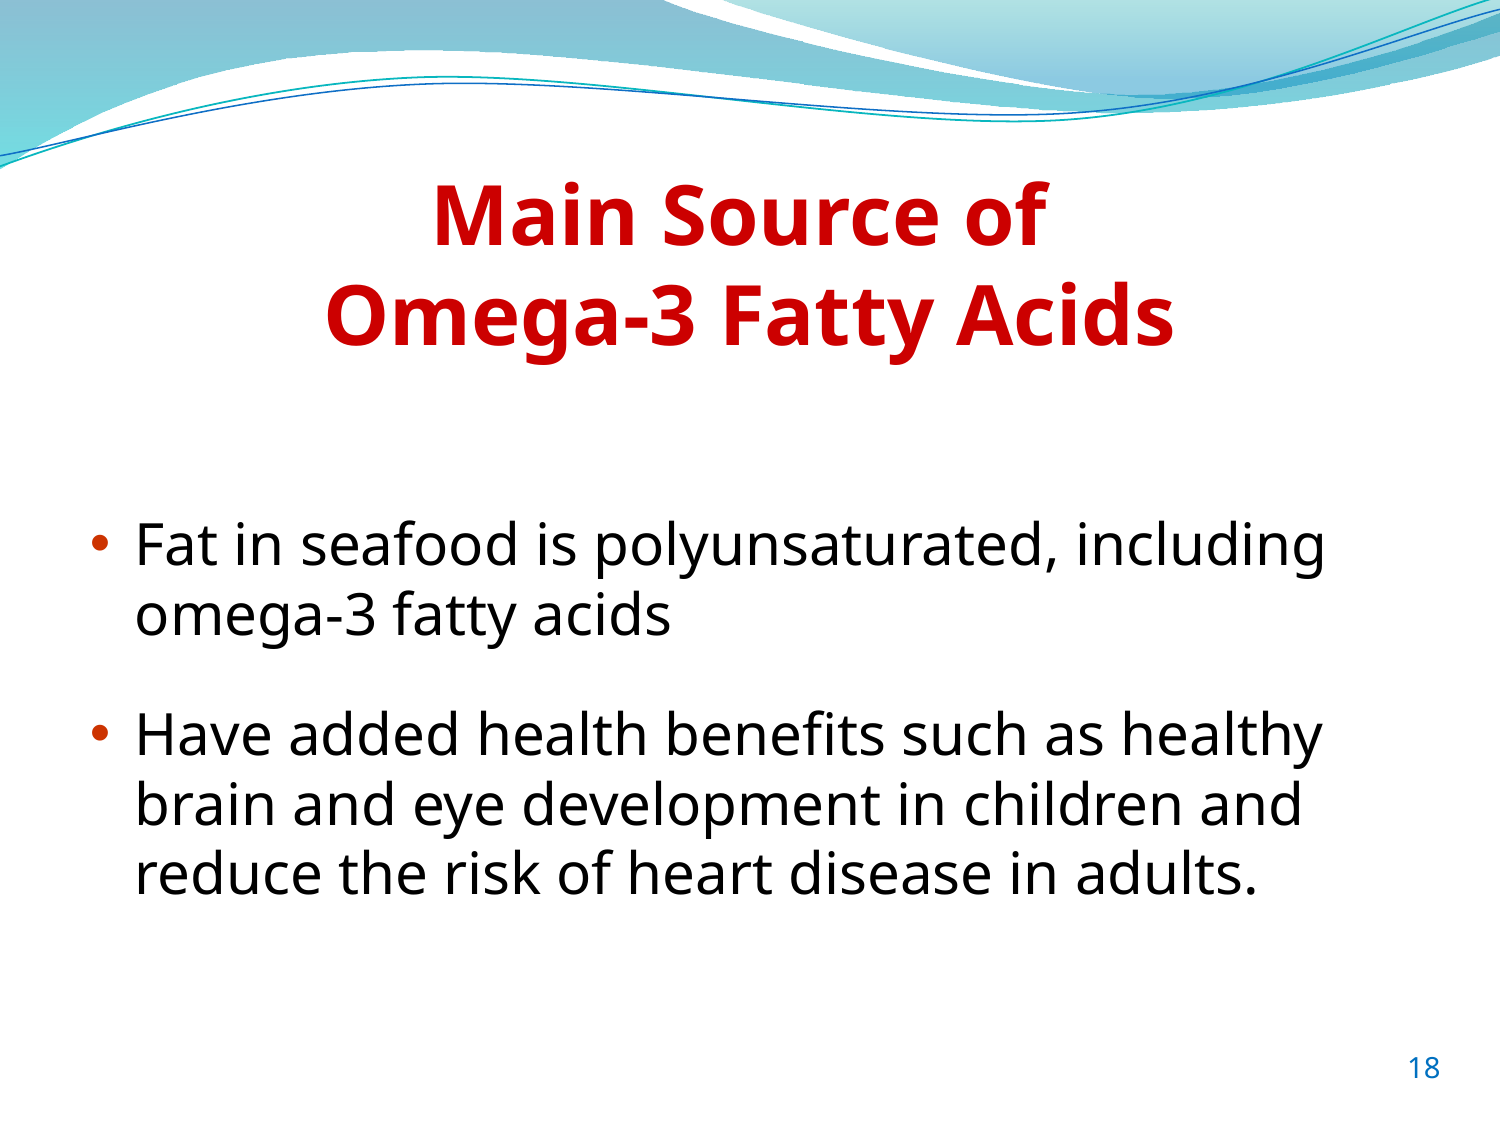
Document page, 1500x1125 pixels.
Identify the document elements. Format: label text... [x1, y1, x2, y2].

title Main Source of Omega-3 Fatty Acids [0, 0, 1500, 363]
text_box 18 [1349, 1012, 1498, 1125]
list Fat in seafood is polyunsaturated, including omega-3 fatty acids Have added health benefits such as healthy brain and eye development in children and reduce the risk of heart disease in adults. [75, 500, 1425, 1038]
